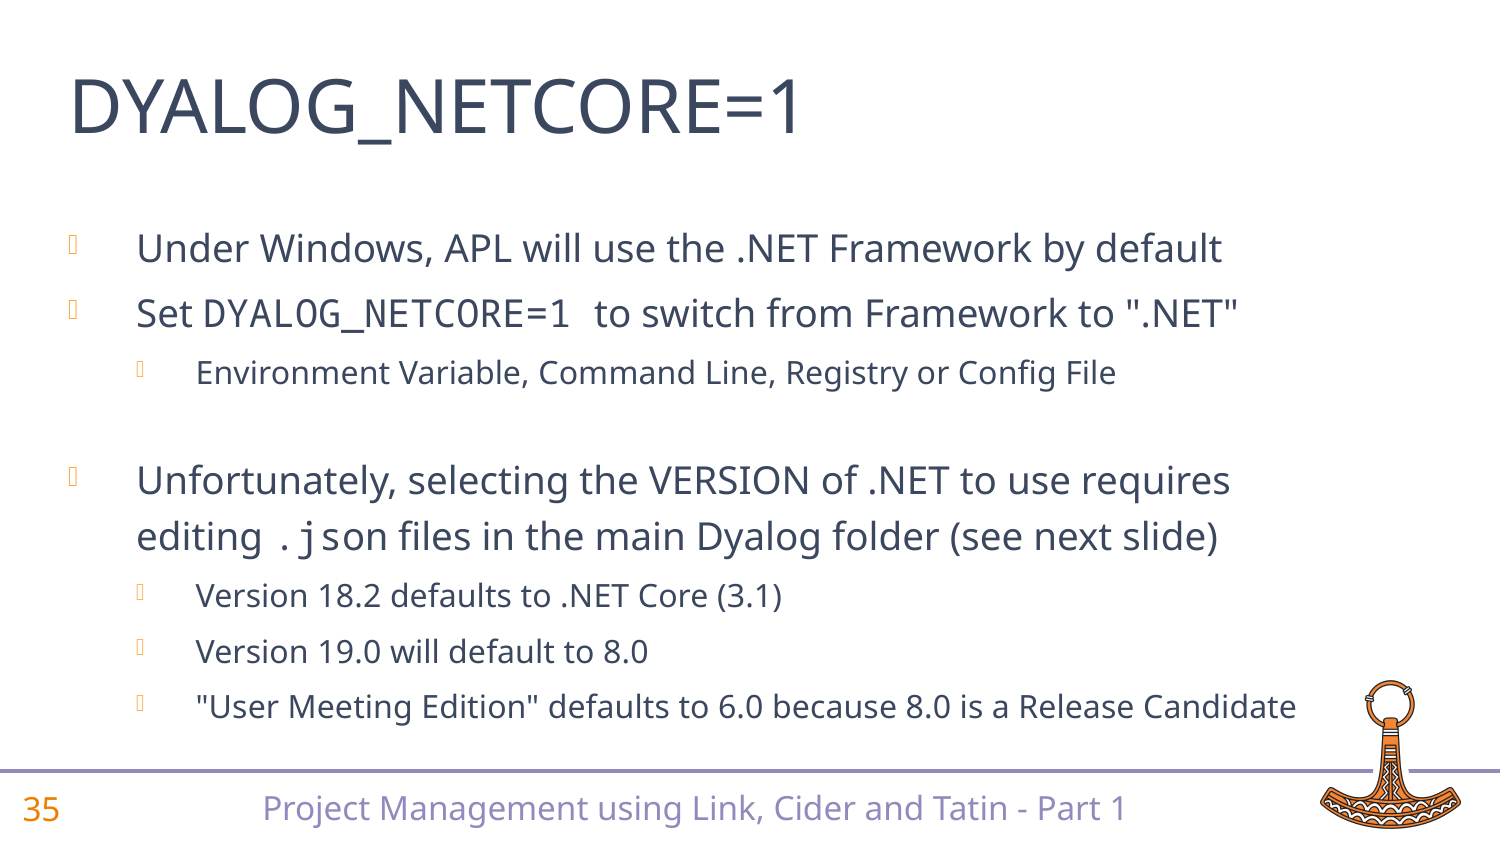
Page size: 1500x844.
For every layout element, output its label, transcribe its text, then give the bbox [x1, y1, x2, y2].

list Under Windows, APL will use the .NET Framework by default Set DYALOG_NETCORE=1 to switch from Framework to ".NET" Environment Variable, Command Line, Registry or Config File Unfortunately, selecting the VERSION of .NET to use requires editing .json files in the main Dyalog folder (see next slide) Version 18.2 defaults to .NET Core (3.1) Version 19.0 will default to 8.0 "User Meeting Edition" defaults to 6.0 because 8.0 is a Release Candidate [53, 207, 1454, 740]
picture [1320, 680, 1461, 829]
title DYALOG_NETCORE=1 [53, 43, 1203, 157]
